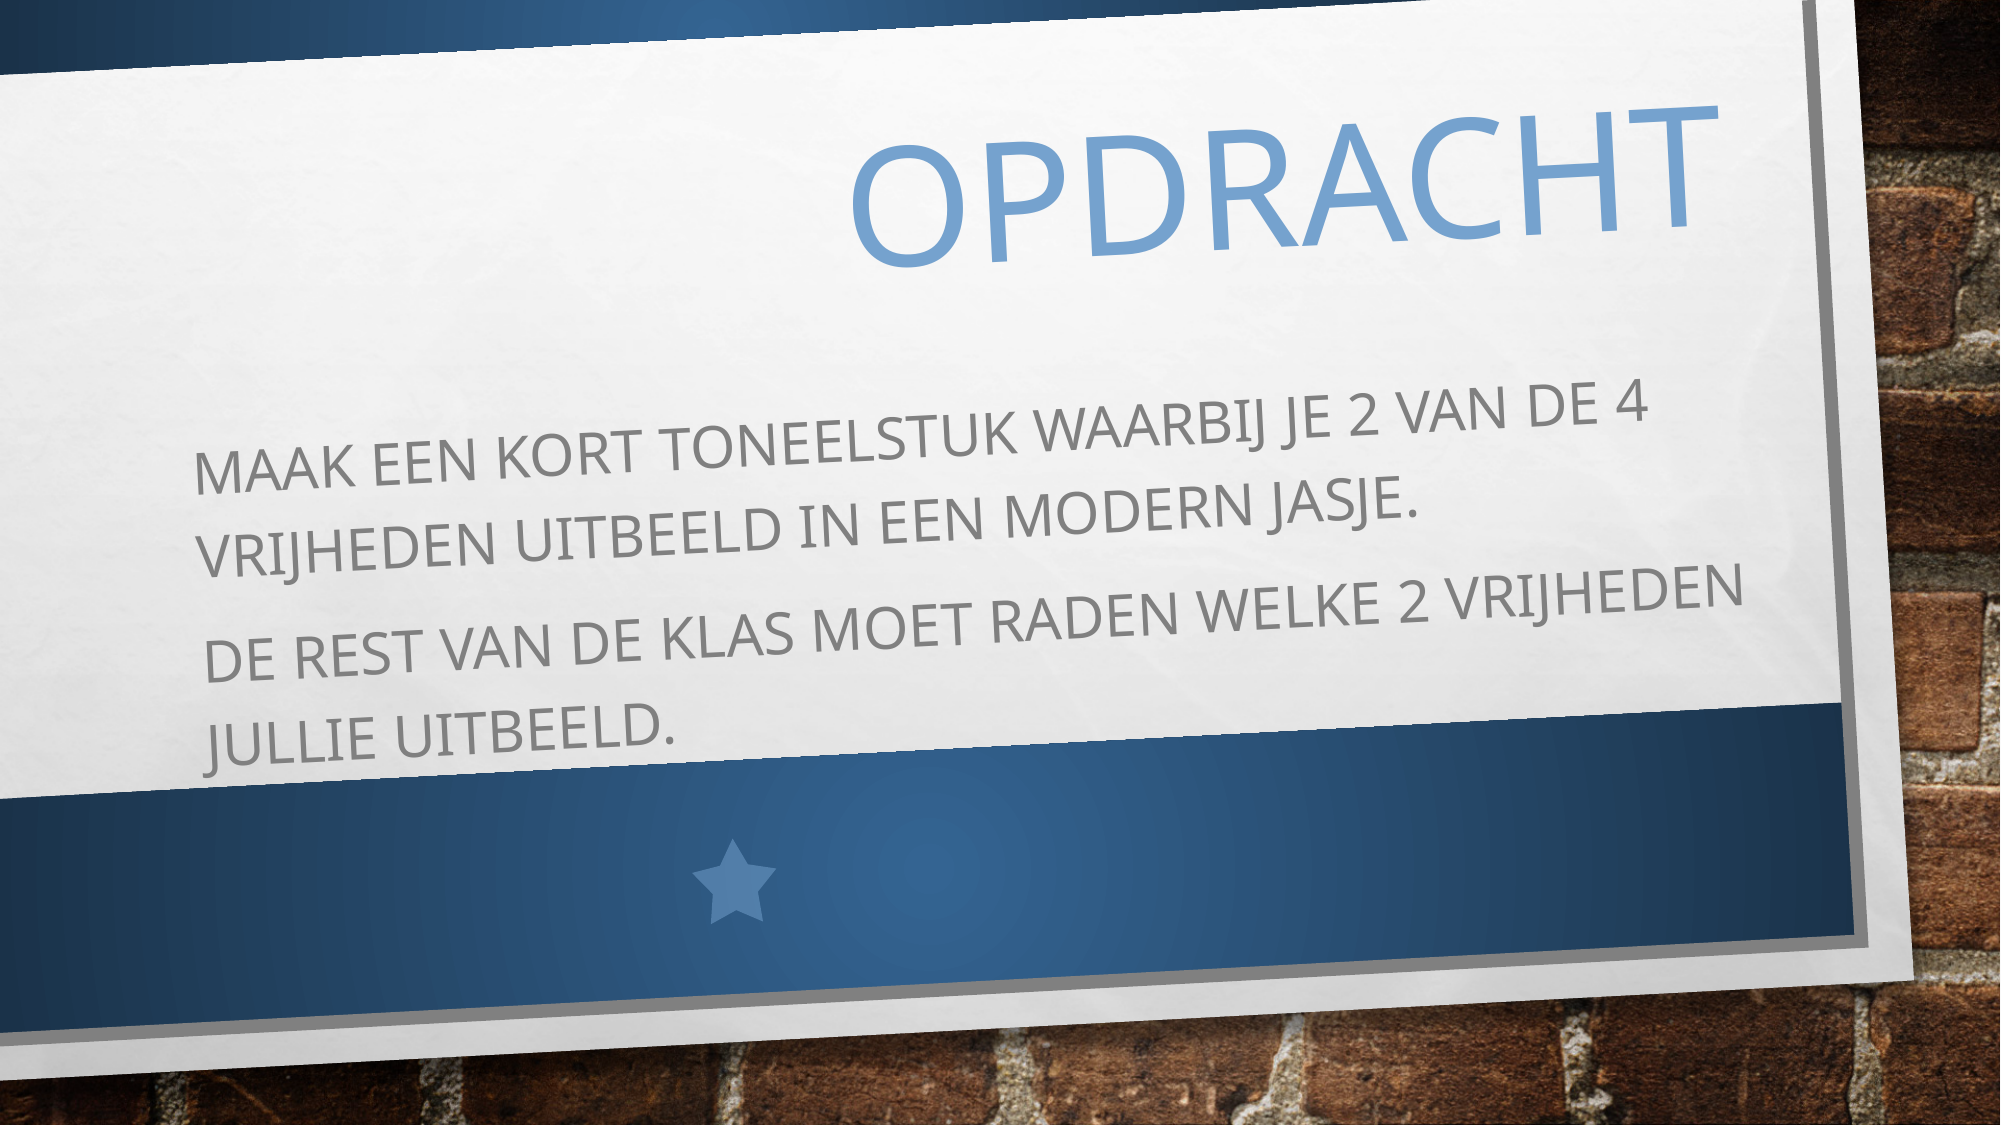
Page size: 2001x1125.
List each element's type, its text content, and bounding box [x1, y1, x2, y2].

picture [0, 0, 2000, 1125]
subtitle Maak een kort toneelstuk waarbij je 2 van de 4 vrijheden uitbeeld in een modern jasje. De rest van de klas moet raden welke 2 vrijheden jullie uitbeeld. [174, 332, 1792, 793]
title Opdracht [135, 67, 1744, 350]
